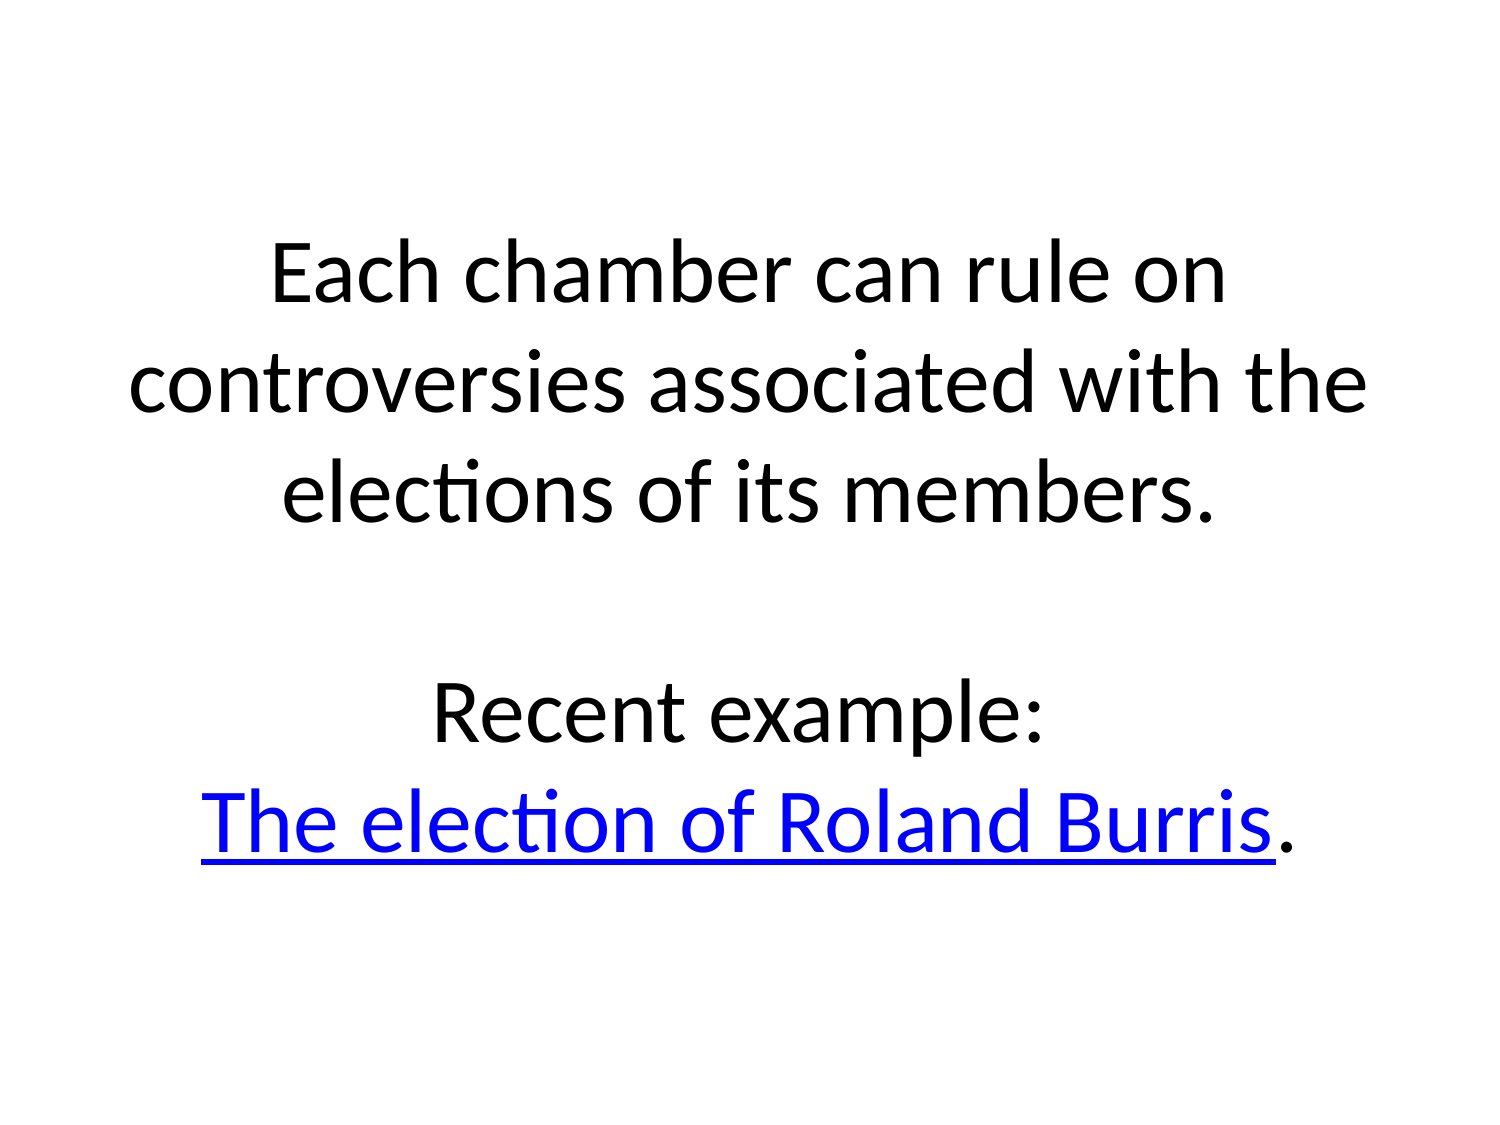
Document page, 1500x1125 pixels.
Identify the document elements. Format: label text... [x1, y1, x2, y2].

title Each chamber can rule on controversies associated with the elections of its members. Recent example: The election of Roland Burris. [74, 44, 1426, 1038]
